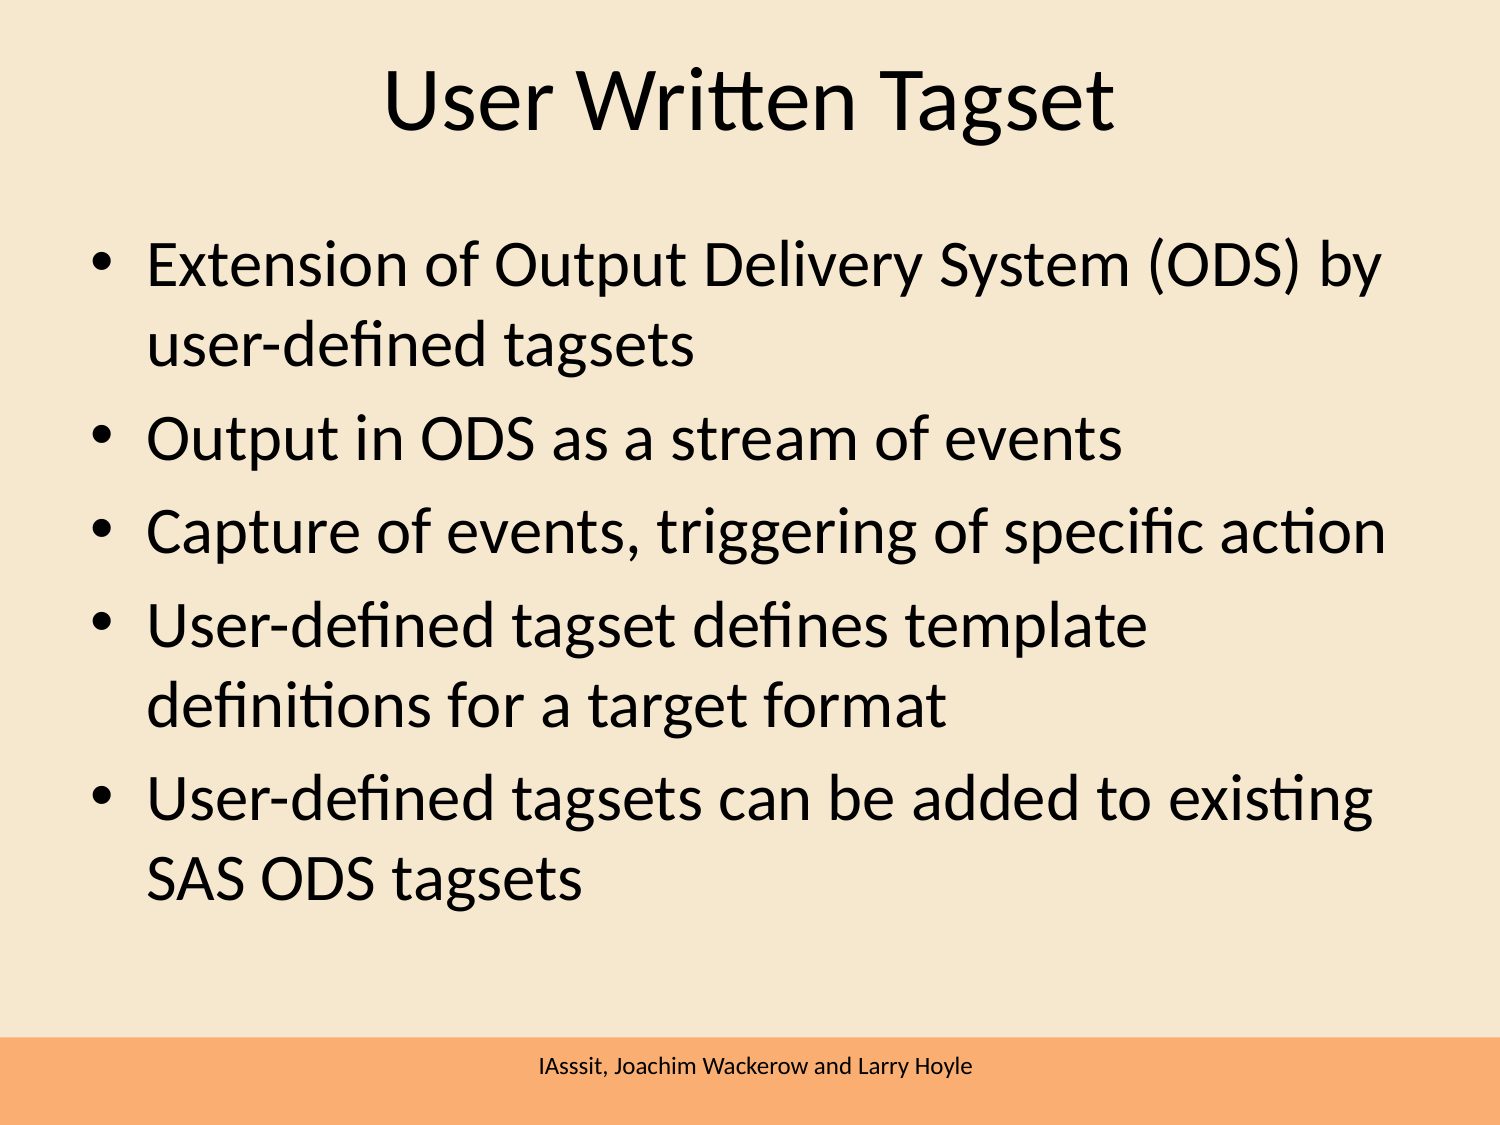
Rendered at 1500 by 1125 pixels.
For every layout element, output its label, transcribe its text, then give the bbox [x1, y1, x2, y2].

footer IAsssit, Joachim Wackerow and Larry Hoyle [399, 1042, 1113, 1103]
list Extension of Output Delivery System (ODS) by user-defined tagsets Output in ODS as a stream of events Capture of events, triggering of specific action User-defined tagset defines template definitions for a target format User-defined tagsets can be added to existing SAS ODS tagsets [75, 212, 1425, 1005]
title User Written Tagset [75, 0, 1425, 188]
